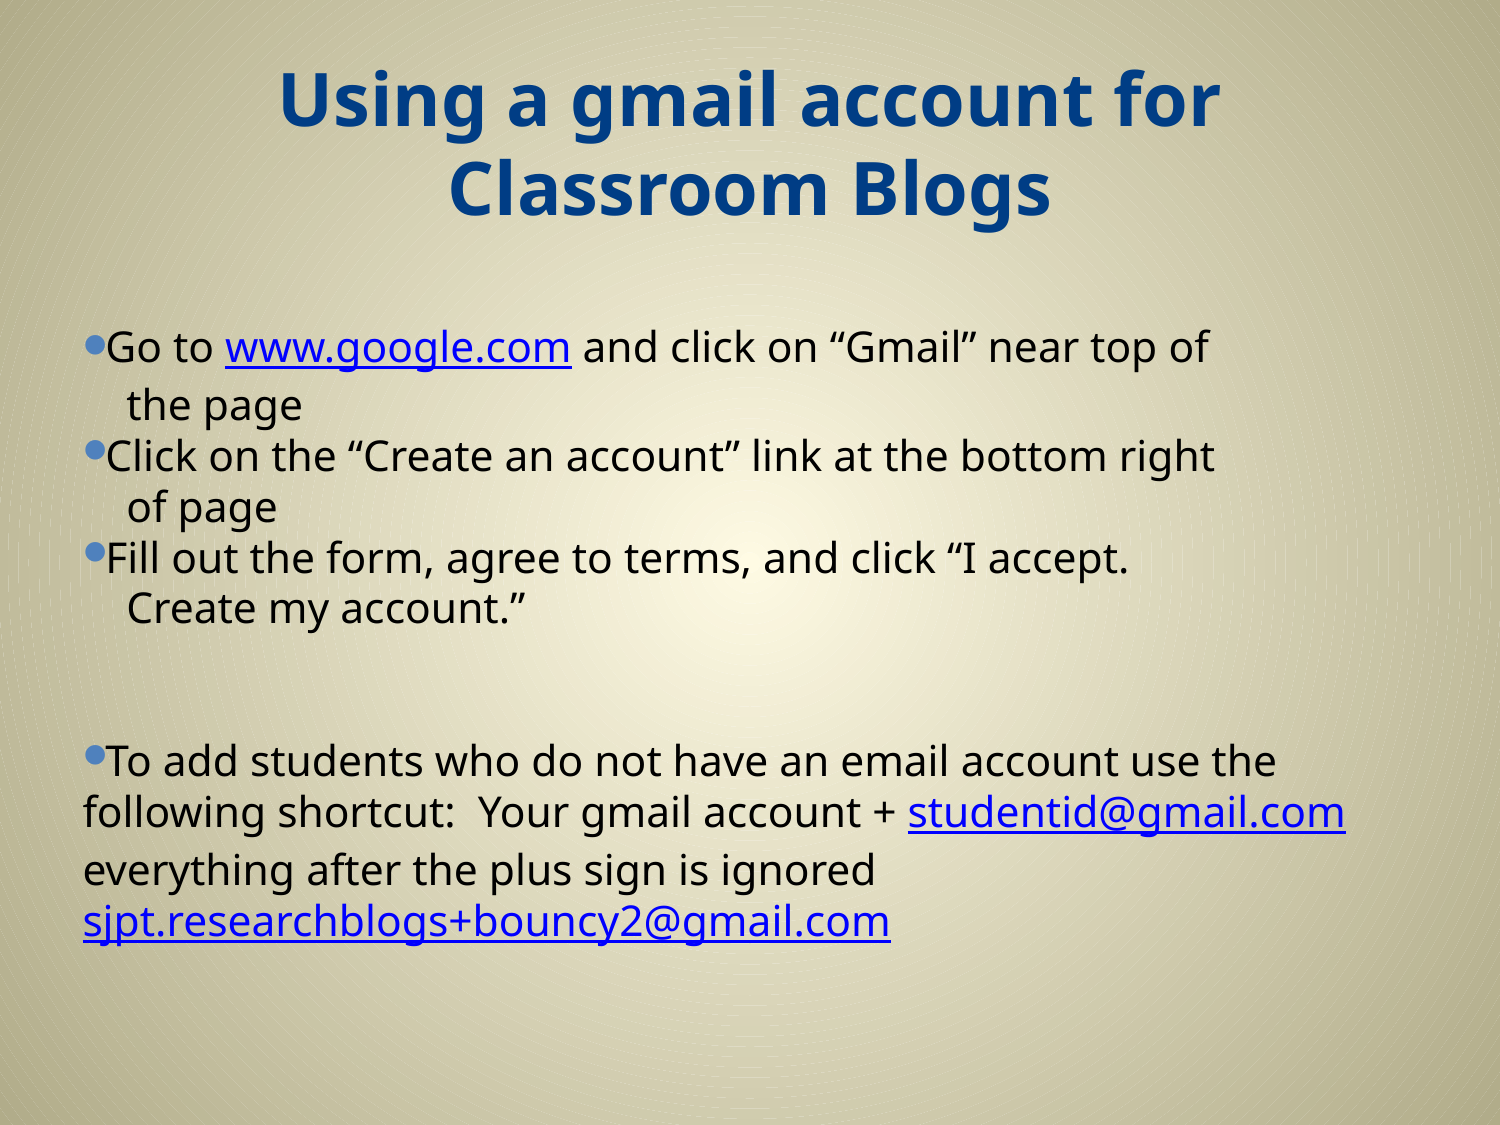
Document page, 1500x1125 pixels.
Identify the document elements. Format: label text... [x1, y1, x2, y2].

title Using a gmail account for Classroom Blogs [75, 45, 1425, 238]
list Go to www.google.com and click on “Gmail” near top of the page Click on the “Create an account” link at the bottom right of page Fill out the form, agree to terms, and click “I accept. Create my account.” To add students who do not have an email account use the following shortcut: Your gmail account + studentid@gmail.com everything after the plus sign is ignored sjpt.researchblogs+bouncy2@gmail.com [75, 312, 1425, 1063]
